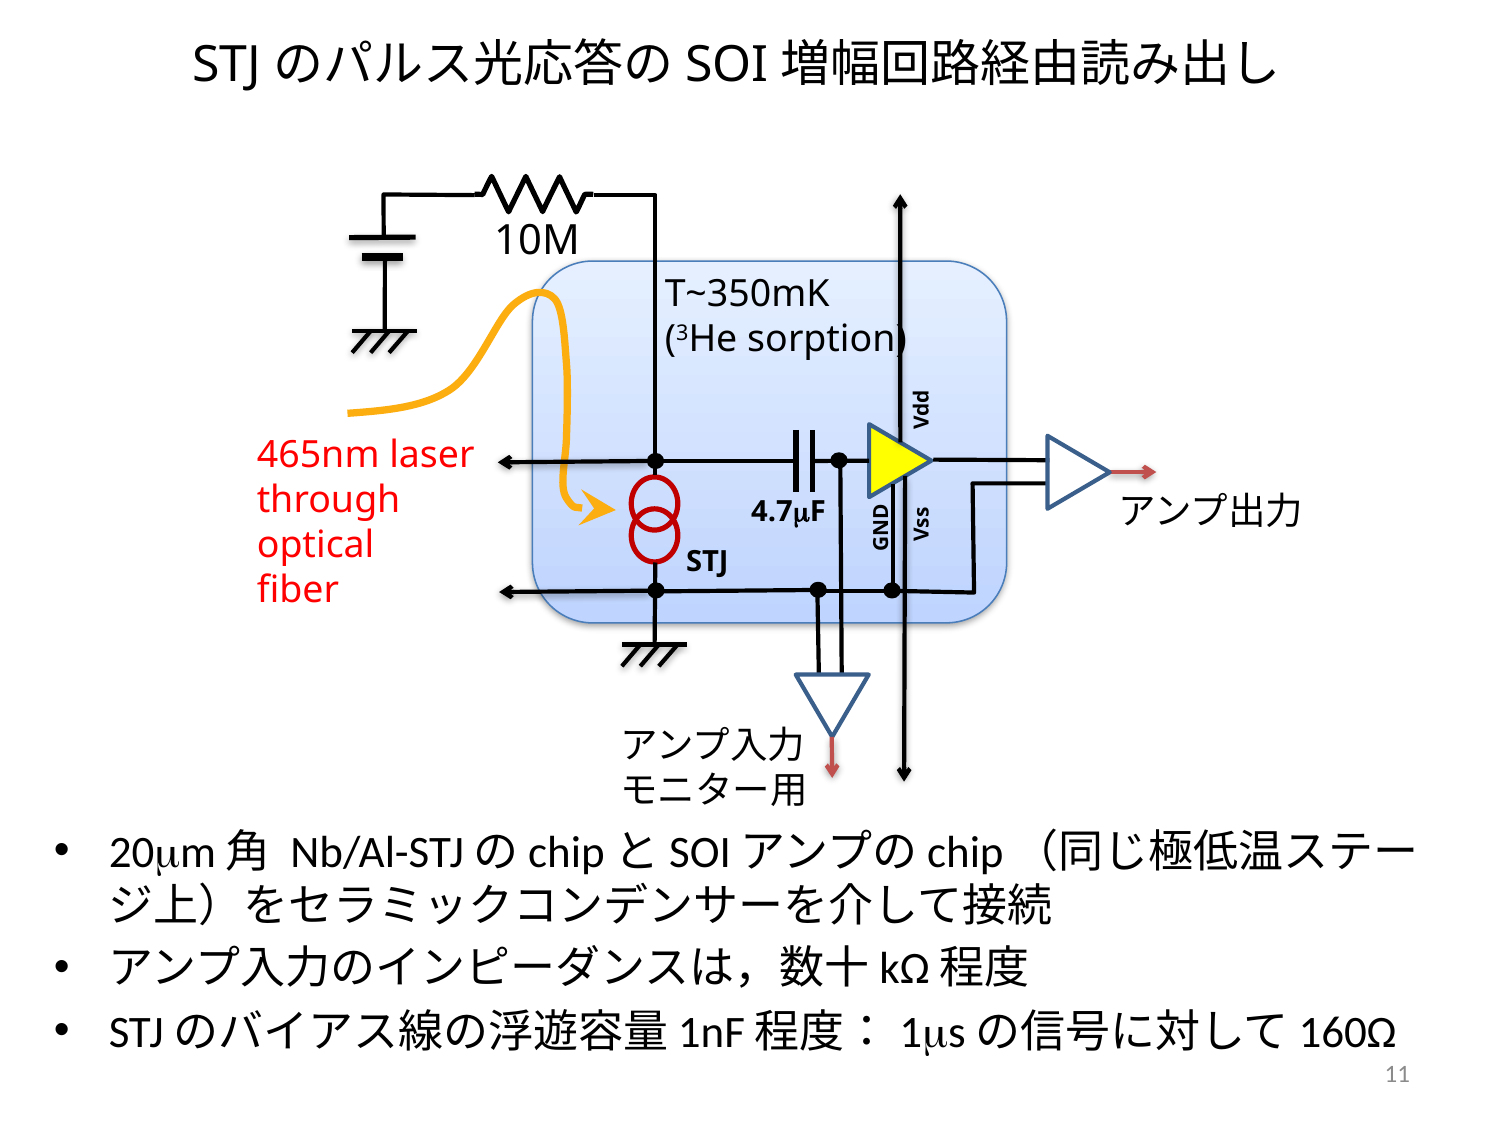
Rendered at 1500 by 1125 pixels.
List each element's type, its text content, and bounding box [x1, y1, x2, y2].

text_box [241, 176, 1157, 782]
text_box アンプ入力モニター用 [605, 791, 839, 819]
text_box 20m角 Nb/Al-STJのchipとSOIアンプのchip（同じ極低温ステージ上）をセラミックコンデンサーを介して接続 アンプ入力のインピーダンスは，数十kΩ程度 STJのバイアス線の浮遊容量1nF程度：1sの信号に対して160Ω [39, 814, 1458, 1066]
slide_number 11 [1074, 1066, 1425, 1103]
title STJのパルス光応答のSOI増幅回路経由読み出し [8, 14, 1465, 109]
text_box アンプ出力 [1160, 479, 1338, 540]
